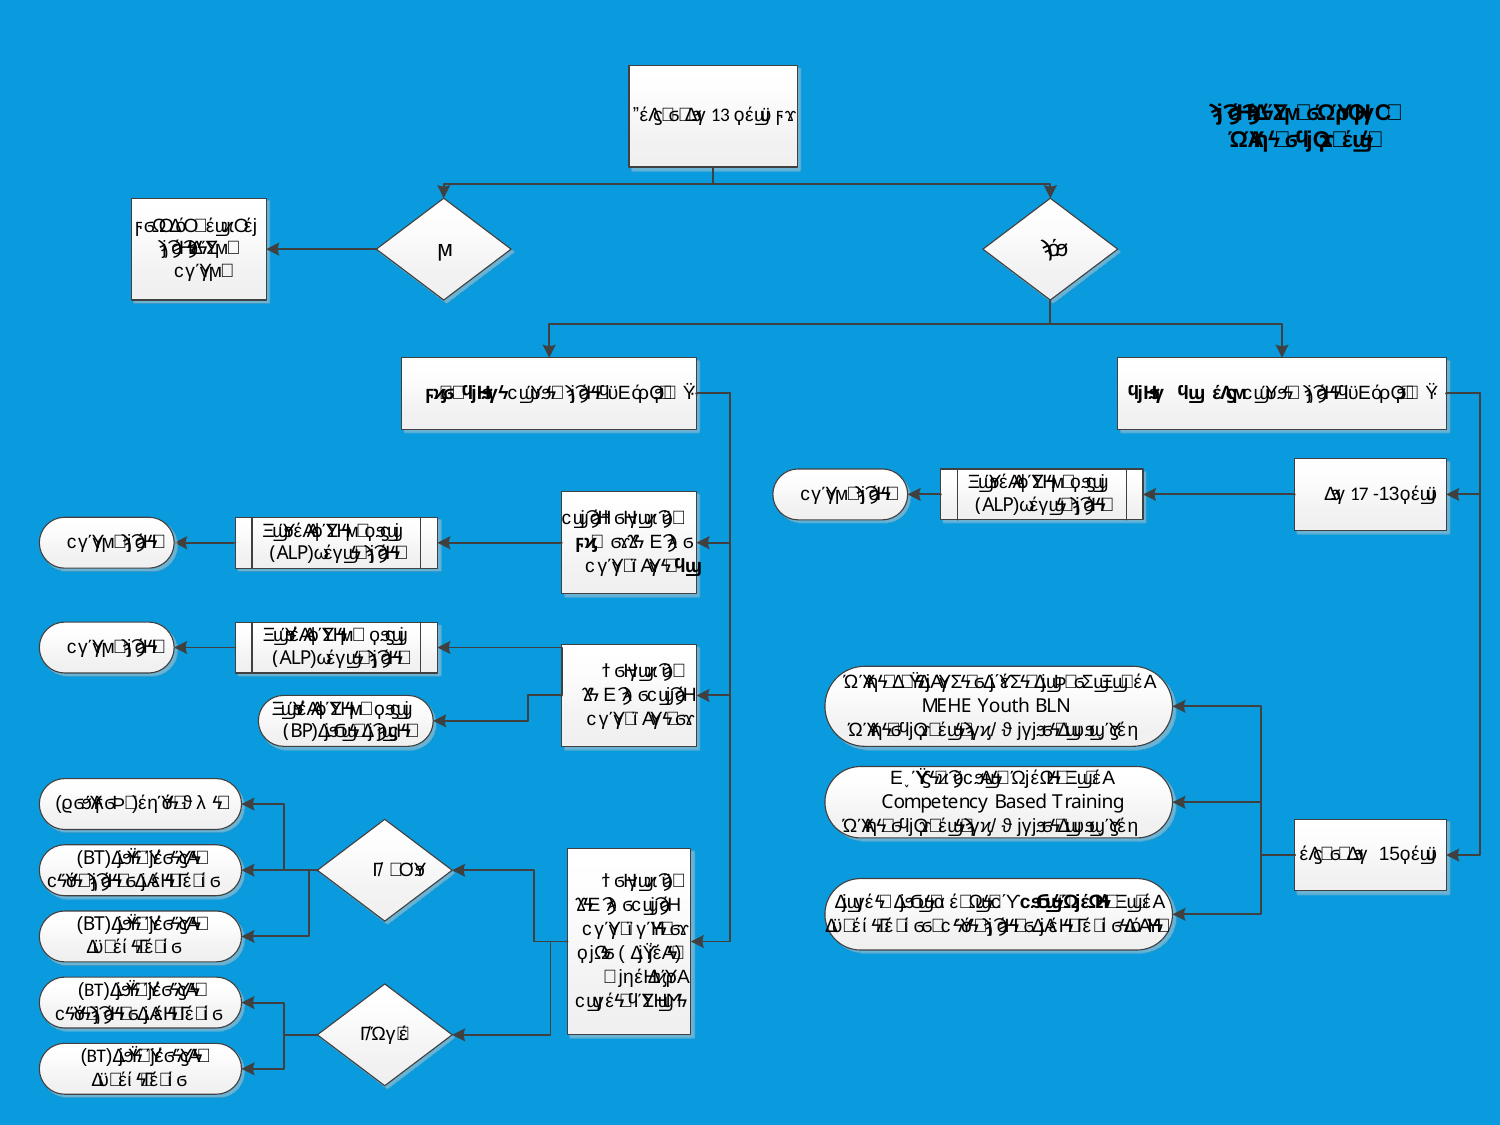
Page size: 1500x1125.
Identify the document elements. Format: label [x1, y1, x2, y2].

picture [440, 187, 448, 196]
picture [1216, 109, 1220, 123]
picture [1249, 105, 1254, 119]
picture [317, 820, 464, 924]
picture [259, 696, 445, 750]
picture [377, 199, 513, 303]
picture [1295, 459, 1458, 534]
picture [1295, 820, 1458, 895]
picture [235, 623, 449, 676]
picture [941, 469, 1154, 523]
picture [40, 779, 253, 832]
picture [40, 1044, 253, 1097]
picture [984, 199, 1119, 303]
picture [567, 849, 702, 1038]
picture [1253, 133, 1261, 146]
picture [236, 518, 449, 571]
picture [825, 879, 1184, 953]
picture [40, 977, 253, 1031]
picture [1255, 109, 1259, 121]
picture [1278, 346, 1286, 355]
picture [40, 911, 253, 965]
picture [1362, 106, 1370, 120]
picture [629, 66, 801, 171]
picture [40, 517, 186, 571]
picture [545, 346, 554, 355]
picture [1356, 105, 1360, 123]
picture [825, 666, 1184, 750]
picture [1118, 358, 1450, 433]
picture [1323, 135, 1329, 146]
picture [562, 645, 708, 750]
picture [132, 199, 278, 303]
picture [317, 985, 464, 1088]
picture [40, 622, 185, 676]
picture [40, 845, 253, 899]
picture [1046, 187, 1055, 196]
picture [1235, 106, 1240, 120]
picture [1341, 109, 1347, 119]
picture [773, 469, 919, 523]
picture [825, 767, 1184, 841]
picture [562, 492, 708, 597]
picture [402, 358, 700, 433]
